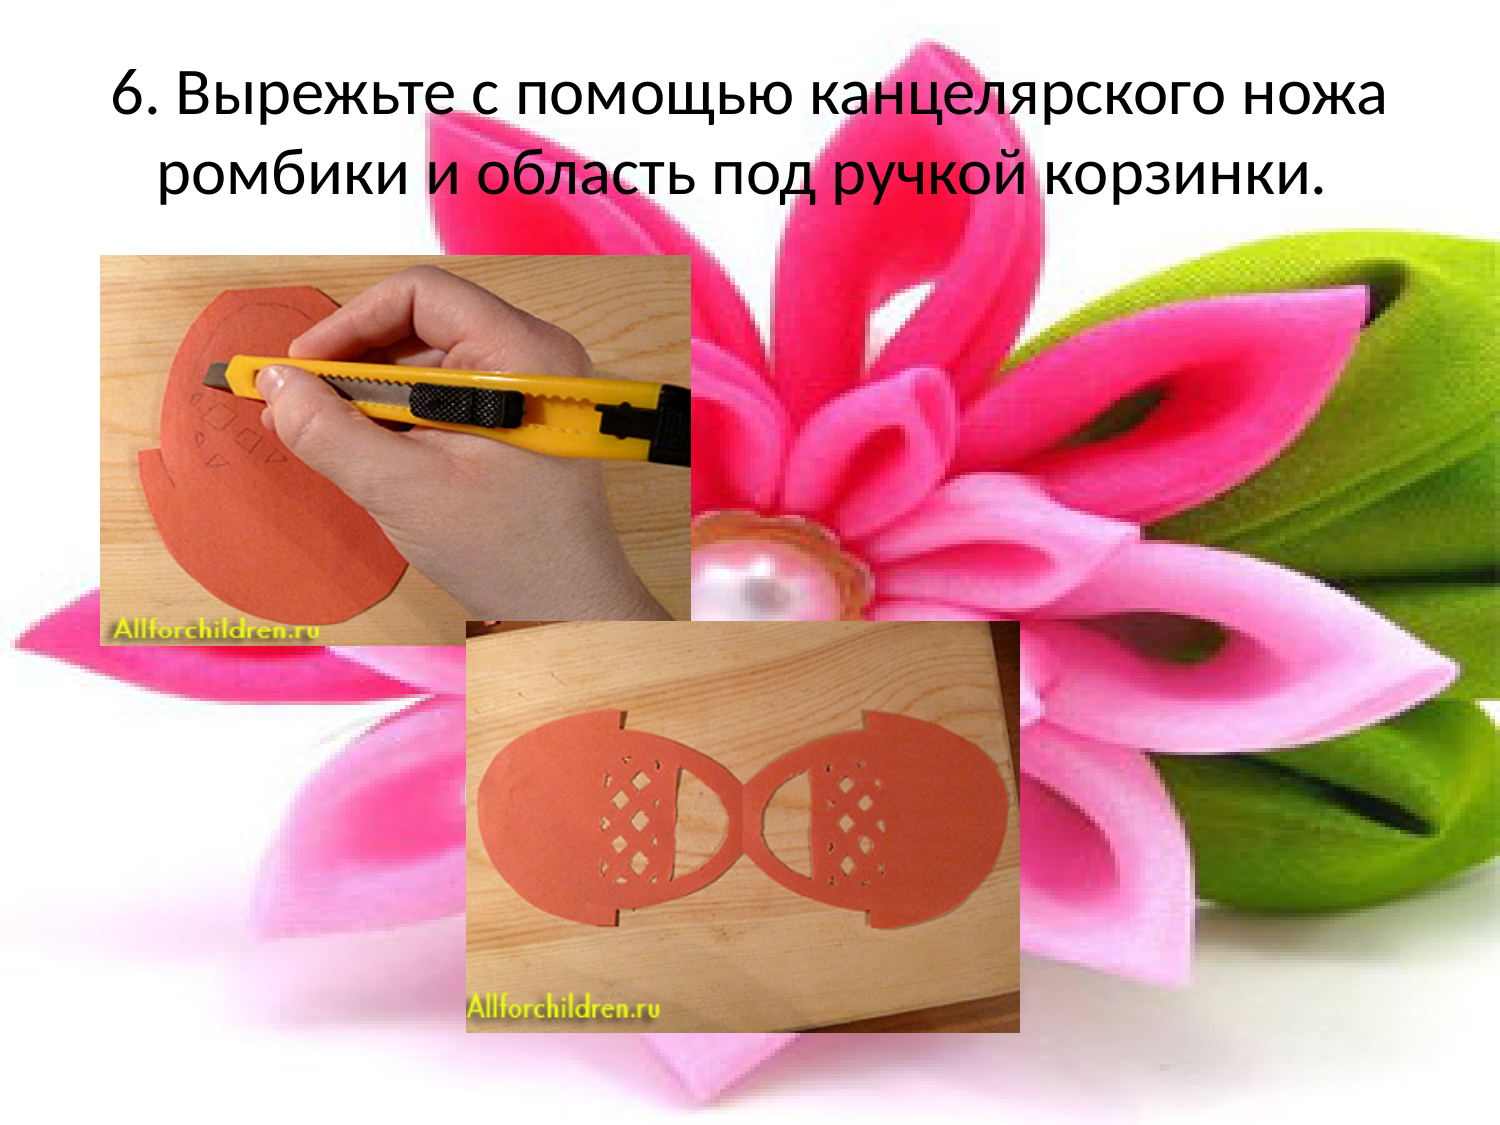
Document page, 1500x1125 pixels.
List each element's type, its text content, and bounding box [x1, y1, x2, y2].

title 6. Вырежьте с помощью канцелярского ножа ромбики и область под ручкой корзинки. [75, 45, 1425, 291]
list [100, 255, 692, 647]
picture [0, 0, 1500, 1125]
